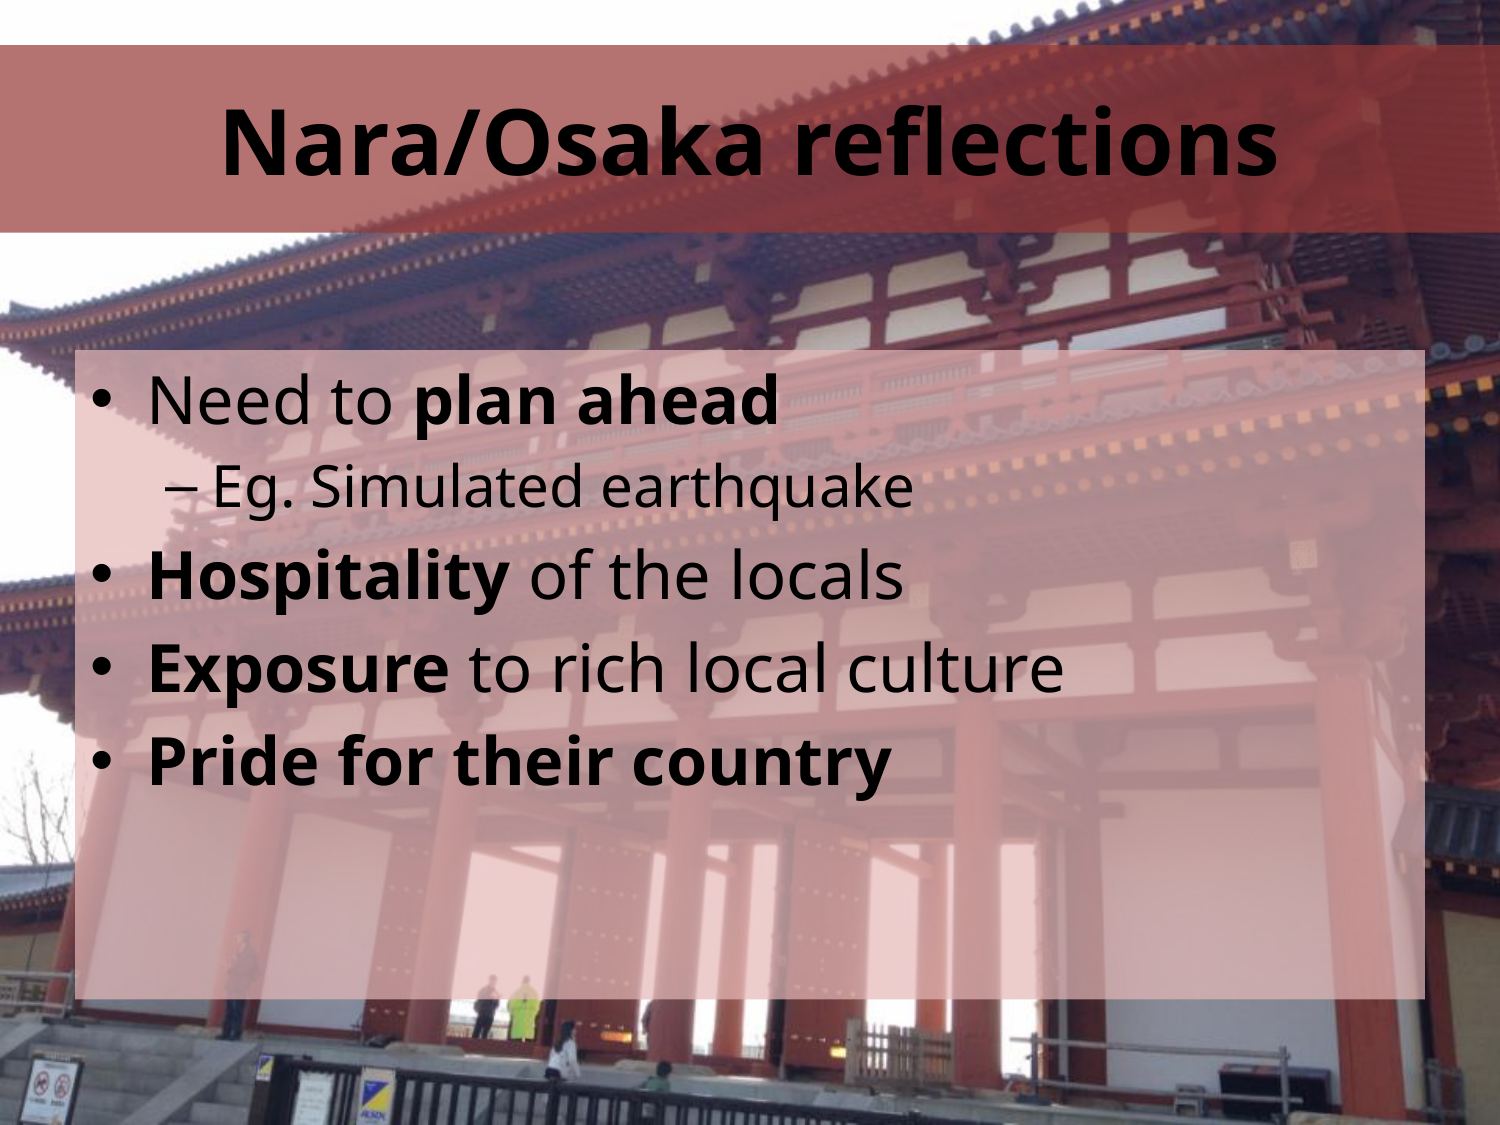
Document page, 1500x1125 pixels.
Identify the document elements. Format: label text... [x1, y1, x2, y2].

title Nara/Osaka reflections [0, 44, 1500, 233]
list Need to plan ahead Eg. Simulated earthquake Hospitality of the locals Exposure to rich local culture Pride for their country [74, 349, 1426, 1000]
picture [0, 233, 1500, 1125]
picture [0, 0, 1500, 44]
